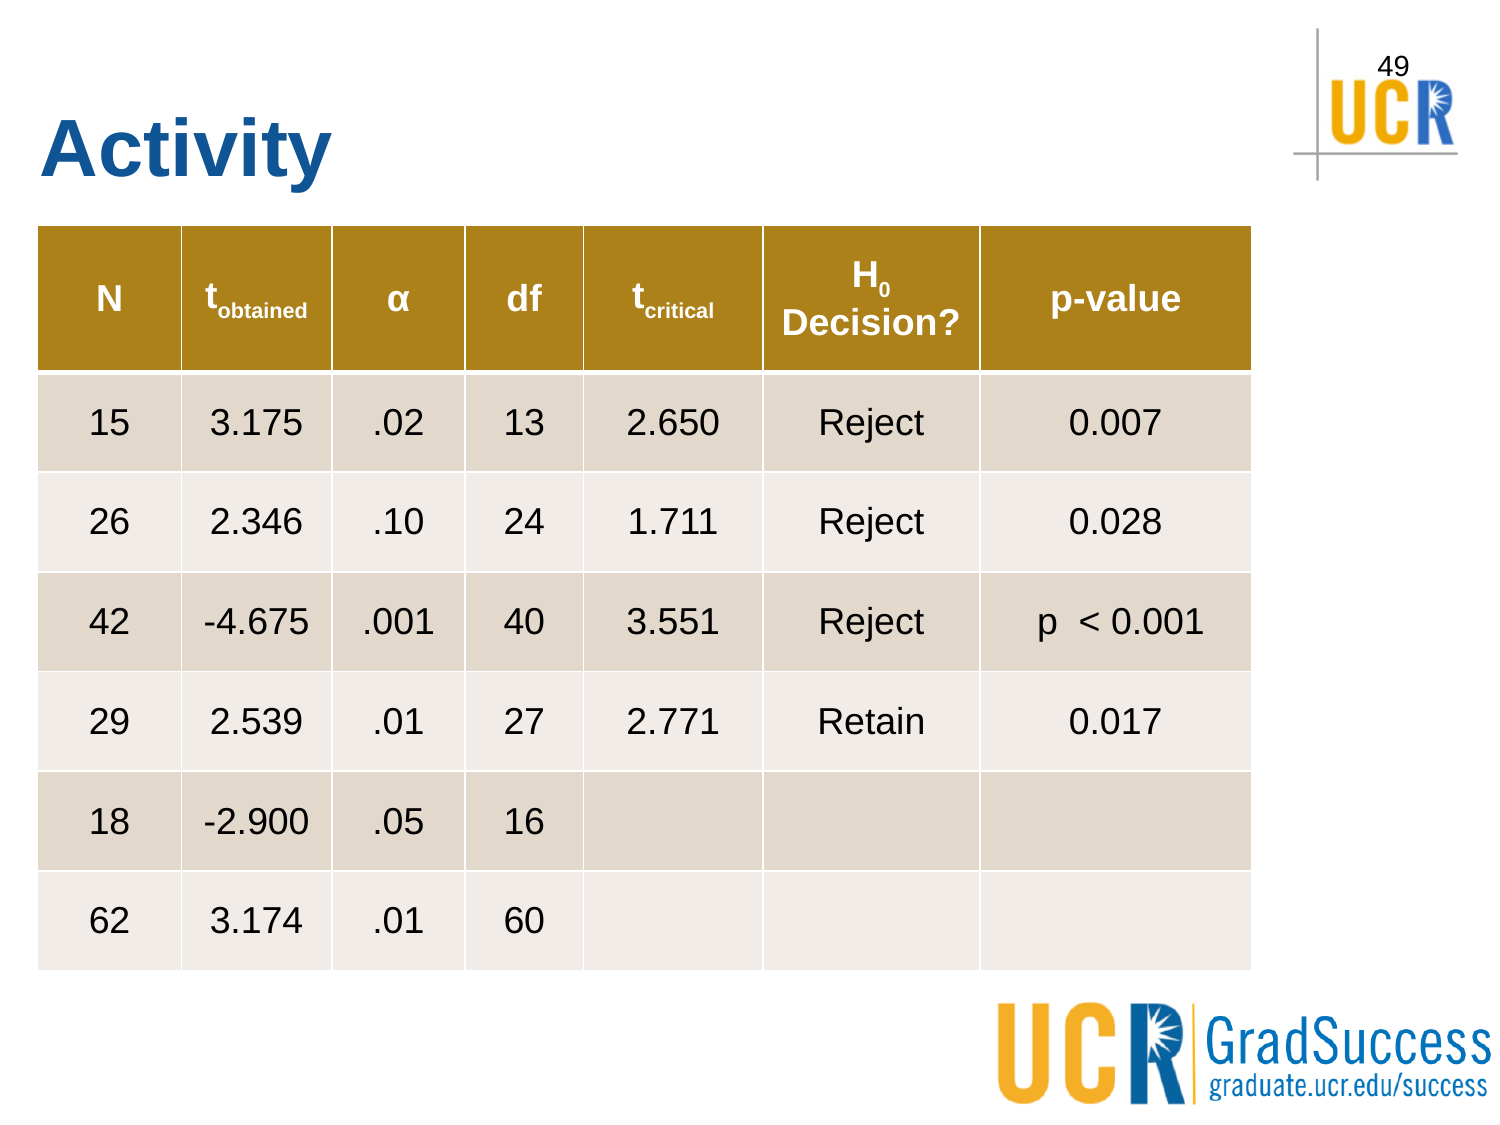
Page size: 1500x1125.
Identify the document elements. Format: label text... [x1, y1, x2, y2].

table_cell 40 [466, 573, 583, 671]
table_cell 16 [466, 772, 583, 870]
table_cell Reject [764, 473, 979, 571]
table_cell 2.539 [182, 672, 331, 770]
table_cell [584, 872, 762, 970]
table_cell 13 [466, 375, 583, 471]
table_cell 15 [38, 375, 181, 471]
table_cell 26 [38, 473, 181, 571]
table_cell .01 [333, 672, 464, 770]
table_header α [333, 226, 464, 370]
table_cell 24 [466, 473, 583, 571]
table_cell [764, 872, 979, 970]
table_cell .001 [333, 573, 464, 671]
table_cell 2.771 [584, 672, 762, 770]
table_cell [584, 772, 762, 870]
table_cell -2.900 [182, 772, 331, 870]
table_cell .01 [333, 872, 464, 970]
table_cell 62 [38, 872, 181, 970]
table_header H0 Decision? [764, 226, 979, 370]
table_cell 0.017 [981, 672, 1251, 770]
table_cell 0.028 [981, 473, 1251, 571]
picture [1282, 0, 1500, 196]
table_header tcritical [584, 226, 762, 370]
table_header df [466, 226, 583, 370]
table_cell 60 [466, 872, 583, 970]
table_cell 0.007 [981, 375, 1251, 471]
table_cell .10 [333, 473, 464, 571]
table_cell 42 [38, 573, 181, 671]
table_header N [38, 226, 181, 370]
table_cell Reject [764, 375, 979, 471]
table_cell 3.174 [182, 872, 331, 970]
table_cell 2.650 [584, 375, 762, 471]
table_header p-value [981, 226, 1251, 370]
table_cell 1.711 [584, 473, 762, 571]
table_cell 18 [38, 772, 181, 870]
table_cell p < 0.001 [981, 573, 1251, 671]
table_cell .05 [333, 772, 464, 870]
table_cell [764, 772, 979, 870]
table_cell [981, 872, 1251, 970]
table_header tobtained [182, 226, 331, 370]
table_cell 29 [38, 672, 181, 770]
table_cell 3.175 [182, 375, 331, 471]
table_cell [981, 772, 1251, 870]
table_cell Retain [764, 672, 979, 770]
table_cell 3.551 [584, 573, 762, 671]
table_cell Reject [764, 573, 979, 671]
table_cell 27 [466, 672, 583, 770]
table_cell 2.346 [182, 473, 331, 571]
title Activity [24, 37, 1288, 200]
slide_number 49 [1362, 39, 1454, 100]
table_cell -4.675 [182, 573, 331, 671]
table_cell .02 [333, 375, 464, 471]
